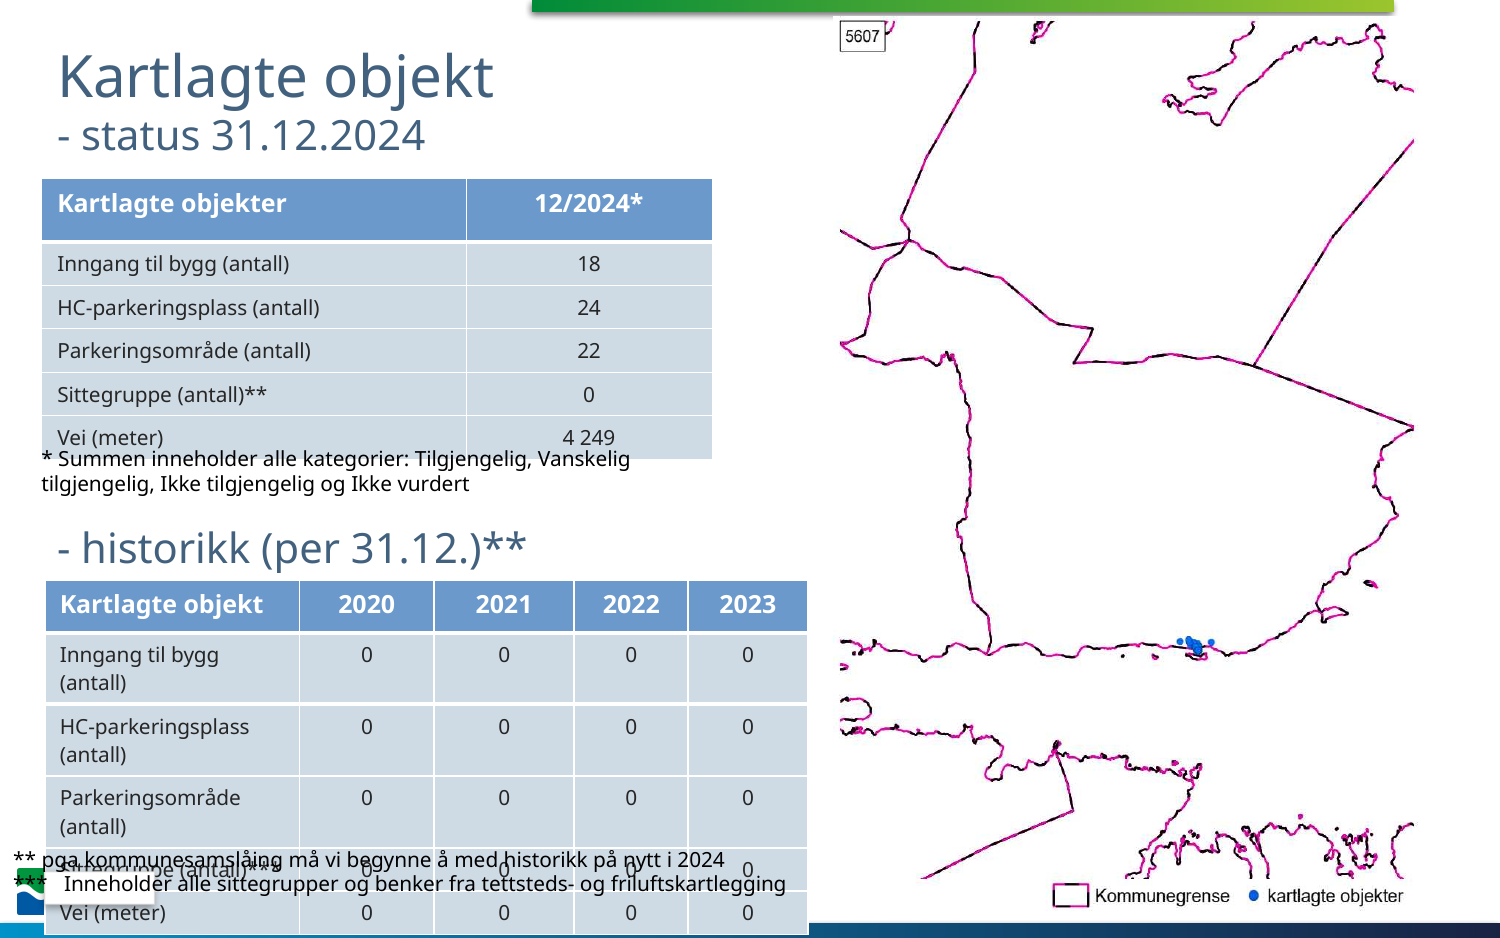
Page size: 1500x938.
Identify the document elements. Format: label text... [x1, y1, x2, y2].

table_cell Inngang til bygg (antall) [46, 635, 299, 702]
table_cell 0 [575, 706, 687, 775]
table_cell 0 [300, 635, 433, 702]
table_cell 22 [467, 329, 712, 372]
table_header 2021 [435, 581, 573, 631]
table_cell Sittegruppe (antall)** [42, 373, 466, 415]
table_cell Inngang til bygg (antall) [42, 244, 466, 285]
table_cell 0 [435, 904, 573, 934]
table_cell 0 [575, 777, 687, 838]
table_cell Parkeringsområde (antall) [46, 777, 299, 838]
table_cell 18 [467, 244, 712, 285]
table_header 12/2024* [467, 179, 712, 240]
table_cell 24 [467, 286, 712, 328]
table_cell Vei (meter) [46, 904, 299, 934]
table_cell HC-parkeringsplass (antall) [42, 286, 466, 328]
table_cell 0 [802, 849, 807, 890]
table_cell HC-parkeringsplass (antall) [46, 706, 299, 775]
table_cell 0 [300, 706, 433, 775]
table_cell 0 [300, 777, 433, 838]
text_box ** pga kommunesamslåing må vi begynne å med historikk på nytt i 2024 *** Inneholder alle sittegrupper og benker fra tettsteds- og friluftskartlegging [0, 838, 802, 904]
table_cell 0 [575, 904, 687, 934]
text_box - historikk (per 31.12.)** [42, 496, 828, 580]
table_cell 0 [689, 635, 807, 702]
table_cell 0 [689, 777, 807, 847]
table_header Kartlagte objekter [42, 179, 466, 240]
table_cell 0 [467, 373, 712, 415]
table_cell 0 [300, 904, 433, 934]
table_cell Vei (meter) [42, 416, 466, 438]
picture [833, 16, 1419, 913]
table_cell Parkeringsområde (antall) [42, 329, 466, 372]
table_header 2023 [689, 581, 807, 631]
table_header 2022 [575, 581, 687, 631]
table_cell 0 [435, 635, 573, 702]
text_box Kartlagte objekt - status 31.12.2024 [42, 24, 828, 167]
table_header Kartlagte objekt [46, 581, 299, 631]
text_box * Summen inneholder alle kategorier: Tilgjengelig, Vanskelig tilgjengelig, Ikke tilgjengelig og Ikke vurdert [26, 438, 711, 504]
table_cell 0 [435, 706, 573, 775]
table_cell 0 [435, 777, 573, 838]
table_cell 0 [689, 892, 807, 934]
table_header 2020 [300, 581, 433, 631]
table_cell 0 [575, 635, 687, 702]
table_cell 4 249 [467, 416, 712, 459]
table_cell 0 [689, 706, 807, 775]
